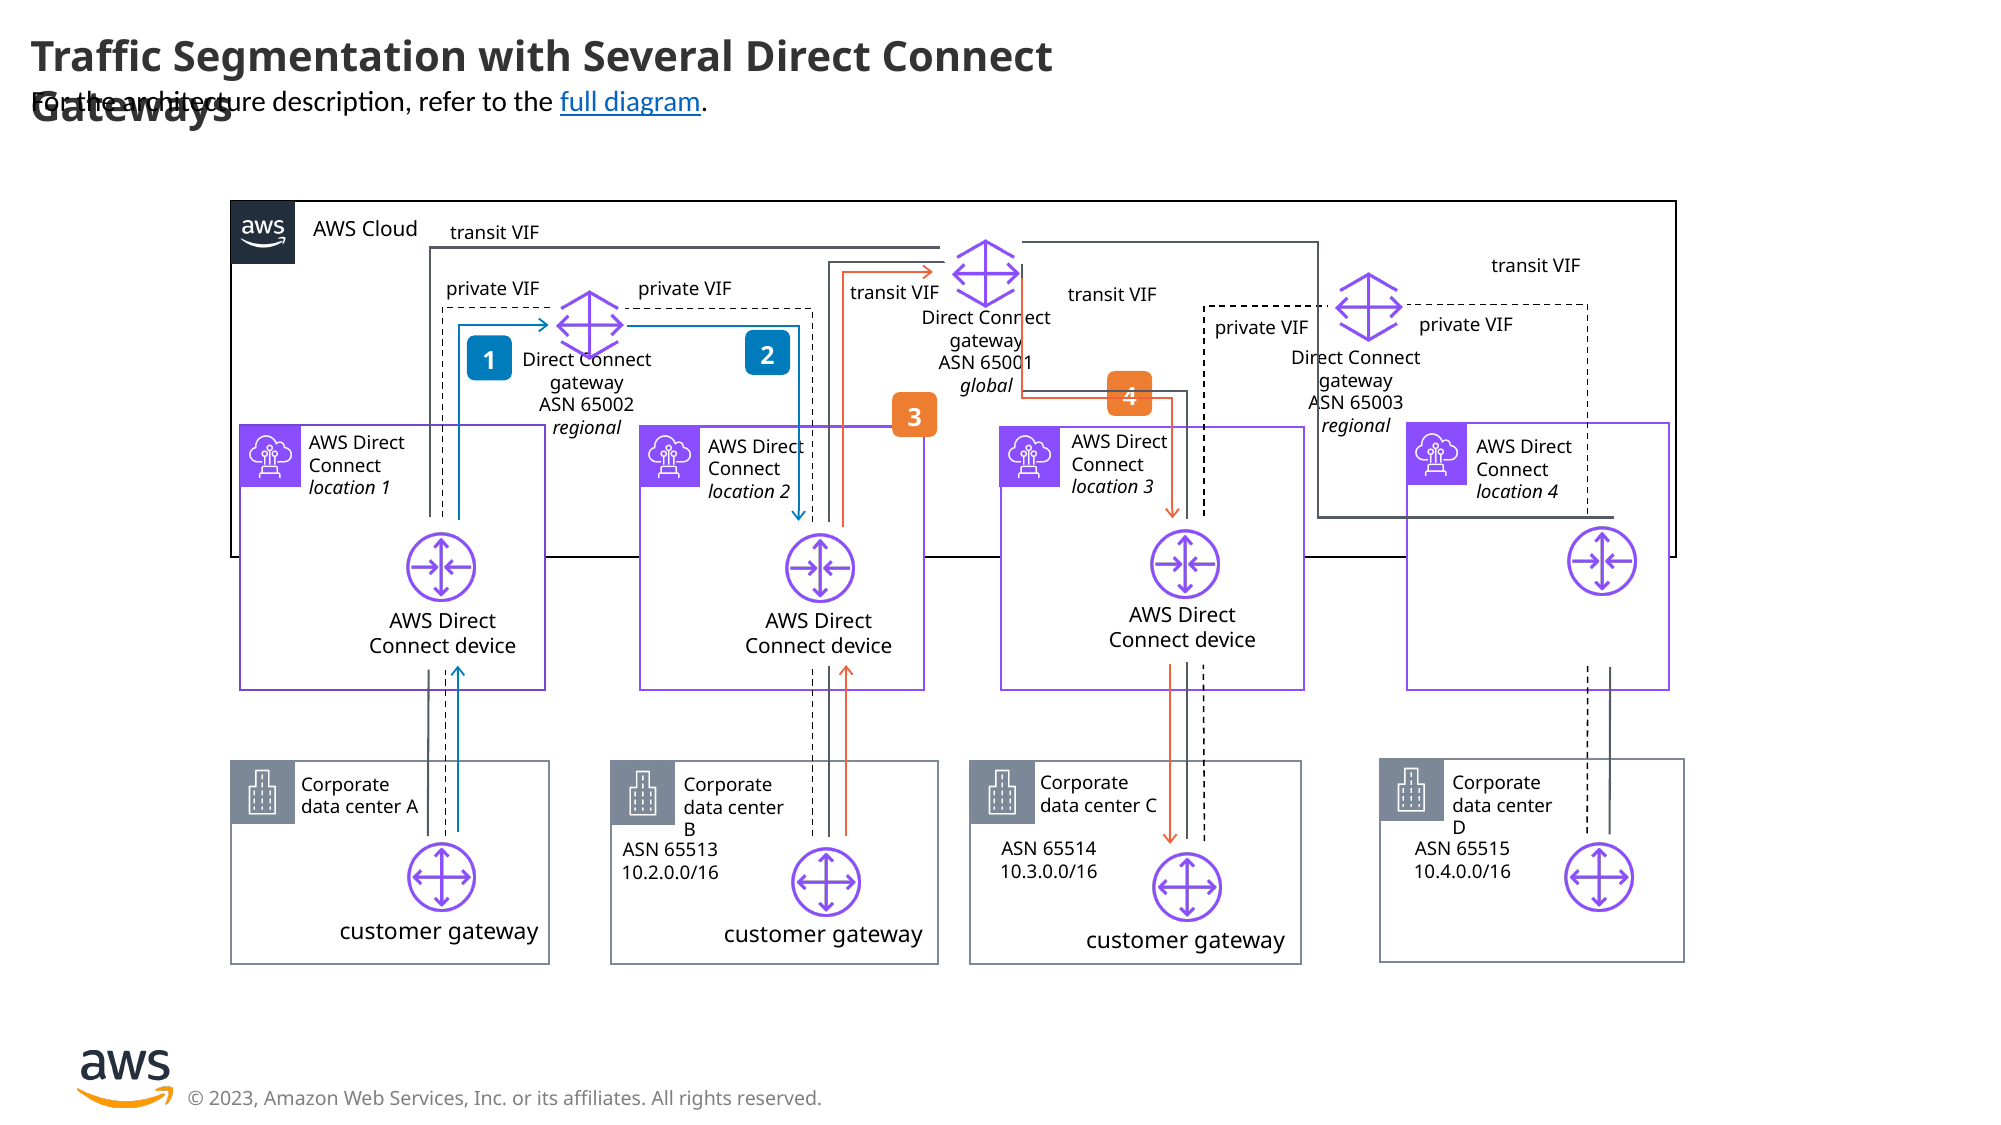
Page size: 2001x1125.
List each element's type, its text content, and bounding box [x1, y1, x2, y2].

text_box [1379, 758, 1685, 963]
text_box ASN 65513 10.2.0.0/16 [596, 830, 744, 891]
text_box Corporate data center B [669, 765, 816, 848]
text_box 1 [465, 334, 513, 358]
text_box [627, 322, 827, 334]
picture [1406, 424, 1467, 485]
picture [76, 1050, 173, 1108]
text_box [550, 363, 821, 638]
picture [1330, 269, 1406, 345]
text_box [639, 638, 812, 691]
text_box [813, 666, 828, 691]
picture [612, 761, 675, 825]
text_box Corporate data center A [429, 764, 439, 825]
picture [551, 287, 627, 363]
picture [231, 201, 295, 264]
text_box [390, 358, 601, 467]
text_box private VIF [428, 269, 550, 307]
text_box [799, 450, 827, 509]
text_box [813, 760, 939, 912]
picture [971, 760, 1035, 824]
text_box Corporate data center D [1437, 763, 1585, 847]
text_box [406, 377, 602, 468]
picture [1149, 849, 1225, 925]
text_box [799, 334, 976, 354]
text_box [1406, 422, 1670, 691]
text_box ASN 65514 10.3.0.0/16 [975, 829, 1123, 890]
picture [947, 236, 1023, 312]
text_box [976, 308, 1232, 474]
picture [1380, 758, 1444, 821]
text_box [821, 450, 925, 691]
picture [403, 839, 479, 915]
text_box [799, 445, 976, 450]
picture [788, 844, 864, 920]
text_box AWS Direct Connect location 1 [294, 423, 447, 506]
picture [782, 530, 858, 606]
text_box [612, 363, 626, 509]
picture [639, 426, 700, 487]
text_box [230, 760, 550, 965]
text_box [977, 323, 1218, 474]
text_box ASN 65515 10.4.0.0/16 [1388, 829, 1537, 890]
text_box [610, 848, 939, 965]
text_box © 2023, Amazon Web Services, Inc. or its affiliates. All rights reserved. [187, 1085, 850, 1110]
text_box customer gateway [699, 912, 948, 955]
text_box For the architecture description, refer to the full diagram. [16, 75, 815, 125]
picture [1564, 523, 1640, 599]
text_box Corporate data center A [286, 764, 427, 825]
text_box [626, 325, 799, 521]
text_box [760, 354, 977, 445]
picture [403, 529, 479, 605]
text_box AWS Direct Connect location 2 [830, 450, 842, 510]
text_box AWS Cloud [230, 200, 550, 558]
text_box [1000, 487, 1305, 691]
text_box transit VIF [429, 213, 550, 251]
text_box [239, 424, 546, 691]
text_box AWS Direct Connect device [715, 600, 922, 666]
text_box transit VIF [830, 273, 842, 311]
text_box Corporate data center C [1035, 763, 1169, 824]
text_box transit VIF [844, 273, 947, 311]
text_box [610, 760, 812, 830]
text_box AWS Direct Connect device [339, 600, 546, 665]
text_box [550, 127, 821, 358]
picture [231, 760, 295, 824]
text_box AWS Cloud [821, 200, 1677, 558]
text_box [969, 760, 1302, 965]
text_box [1021, 242, 1615, 518]
picture [999, 426, 1060, 487]
picture [1147, 526, 1223, 602]
text_box Direct Connect gateway ASN 65001 global [882, 311, 976, 334]
text_box Traffic Segmentation with Several Direct Connect Gateways [15, 22, 1280, 137]
text_box customer gateway [1061, 918, 1310, 961]
picture [240, 426, 301, 487]
text_box customer gateway [315, 909, 564, 952]
text_box AWS Direct Connect device [1079, 594, 1286, 659]
picture [1561, 839, 1637, 915]
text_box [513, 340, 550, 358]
